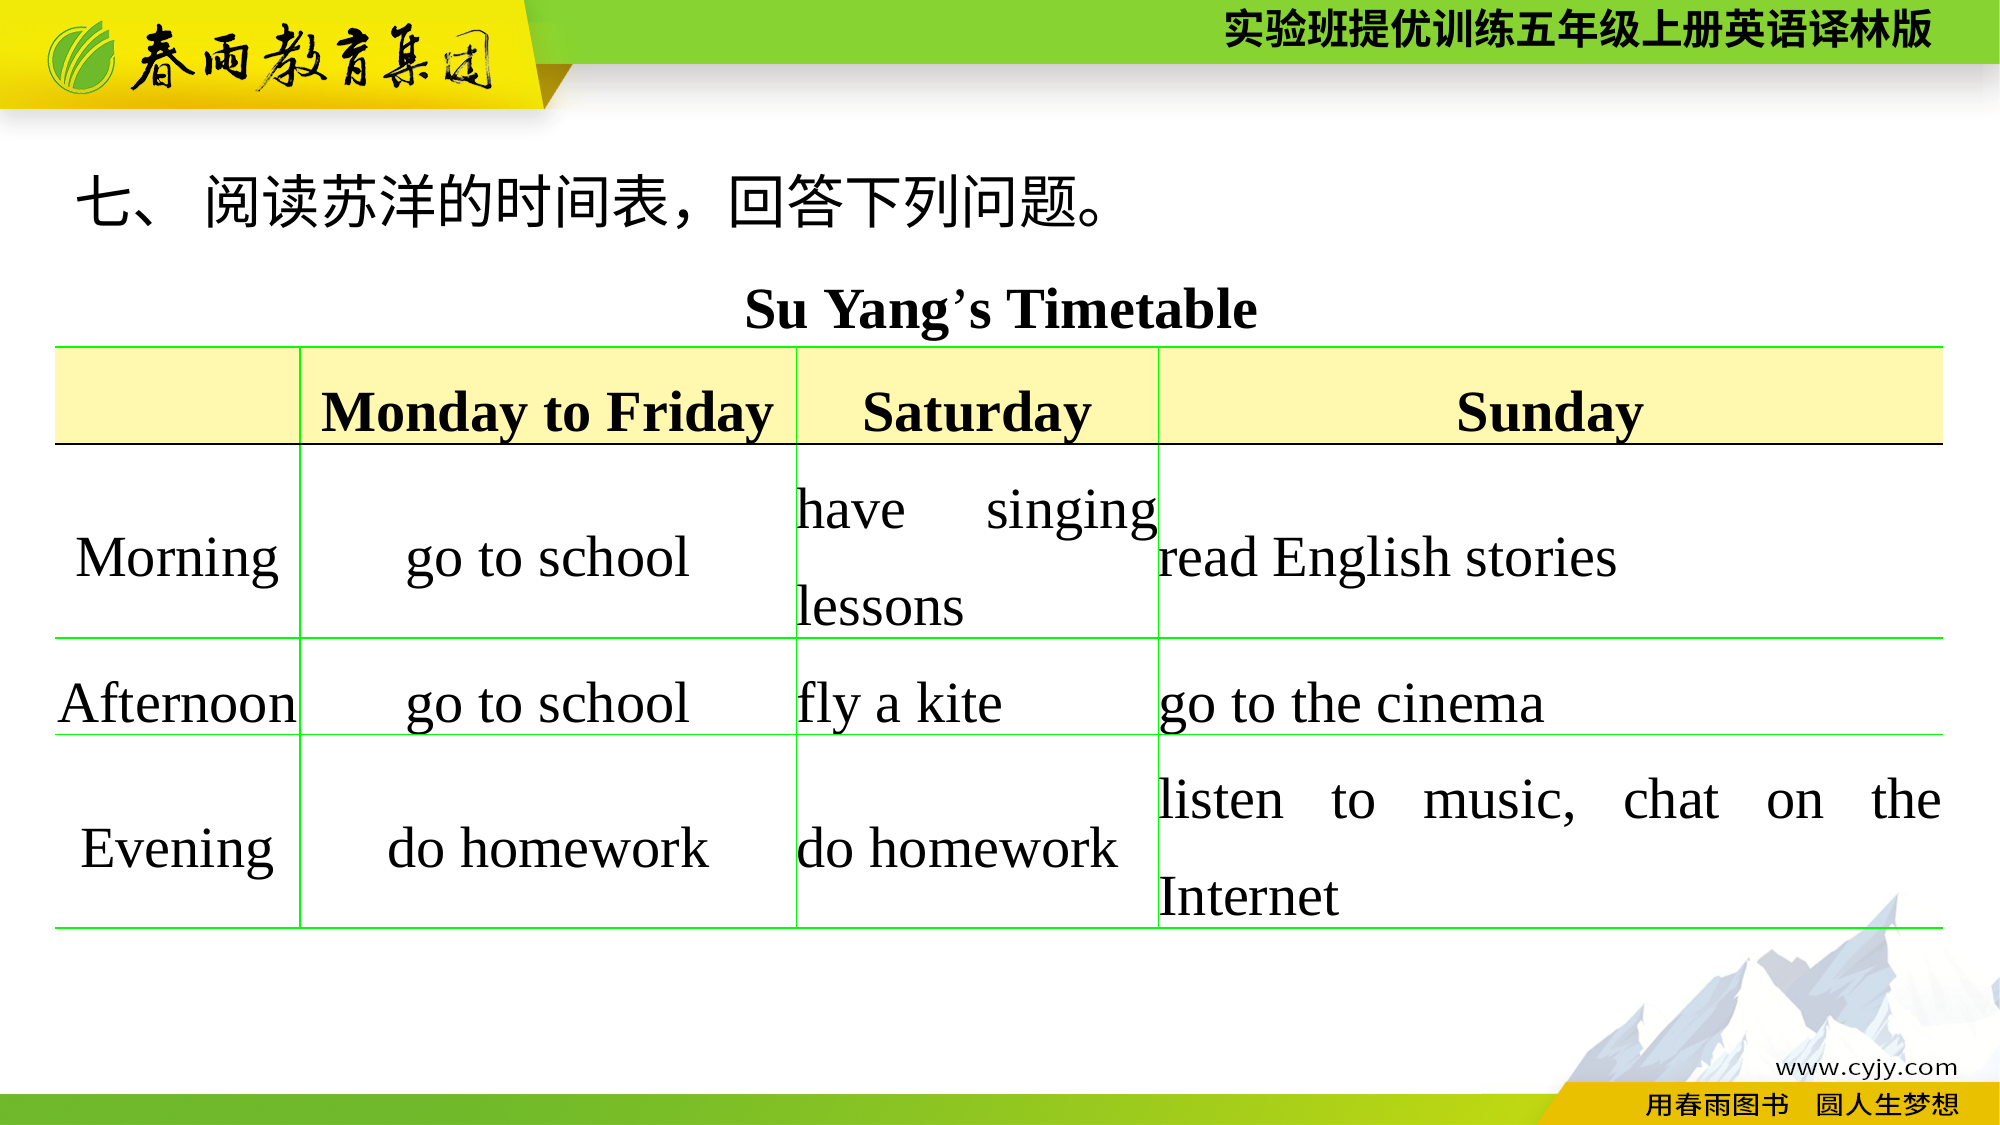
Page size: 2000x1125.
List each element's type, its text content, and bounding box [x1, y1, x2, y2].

table_cell have singing lessons [797, 445, 1158, 637]
table_cell do homework [797, 735, 1158, 927]
table_cell fly a kite [797, 639, 1158, 734]
table_cell go to the cinema [1159, 639, 1943, 734]
table_header Sunday [1159, 348, 1943, 443]
list 七、 阅读苏洋的时间表，回答下列问题。 Su Yang’s Timetable [59, 122, 1944, 337]
table_cell Morning [55, 445, 299, 637]
table_cell read English stories [1159, 445, 1943, 637]
table_cell listen to music, chat on the Internet [1159, 735, 1943, 927]
table_cell do homework [301, 735, 796, 927]
picture [0, 0, 2000, 1125]
table_header [55, 348, 299, 443]
table_cell Afternoon [55, 639, 299, 734]
table_cell Evening [55, 735, 299, 927]
table_cell go to school [301, 445, 796, 637]
table_cell go to school [301, 639, 796, 734]
table_header Monday to Friday [301, 348, 796, 443]
table_header Saturday [797, 348, 1158, 443]
